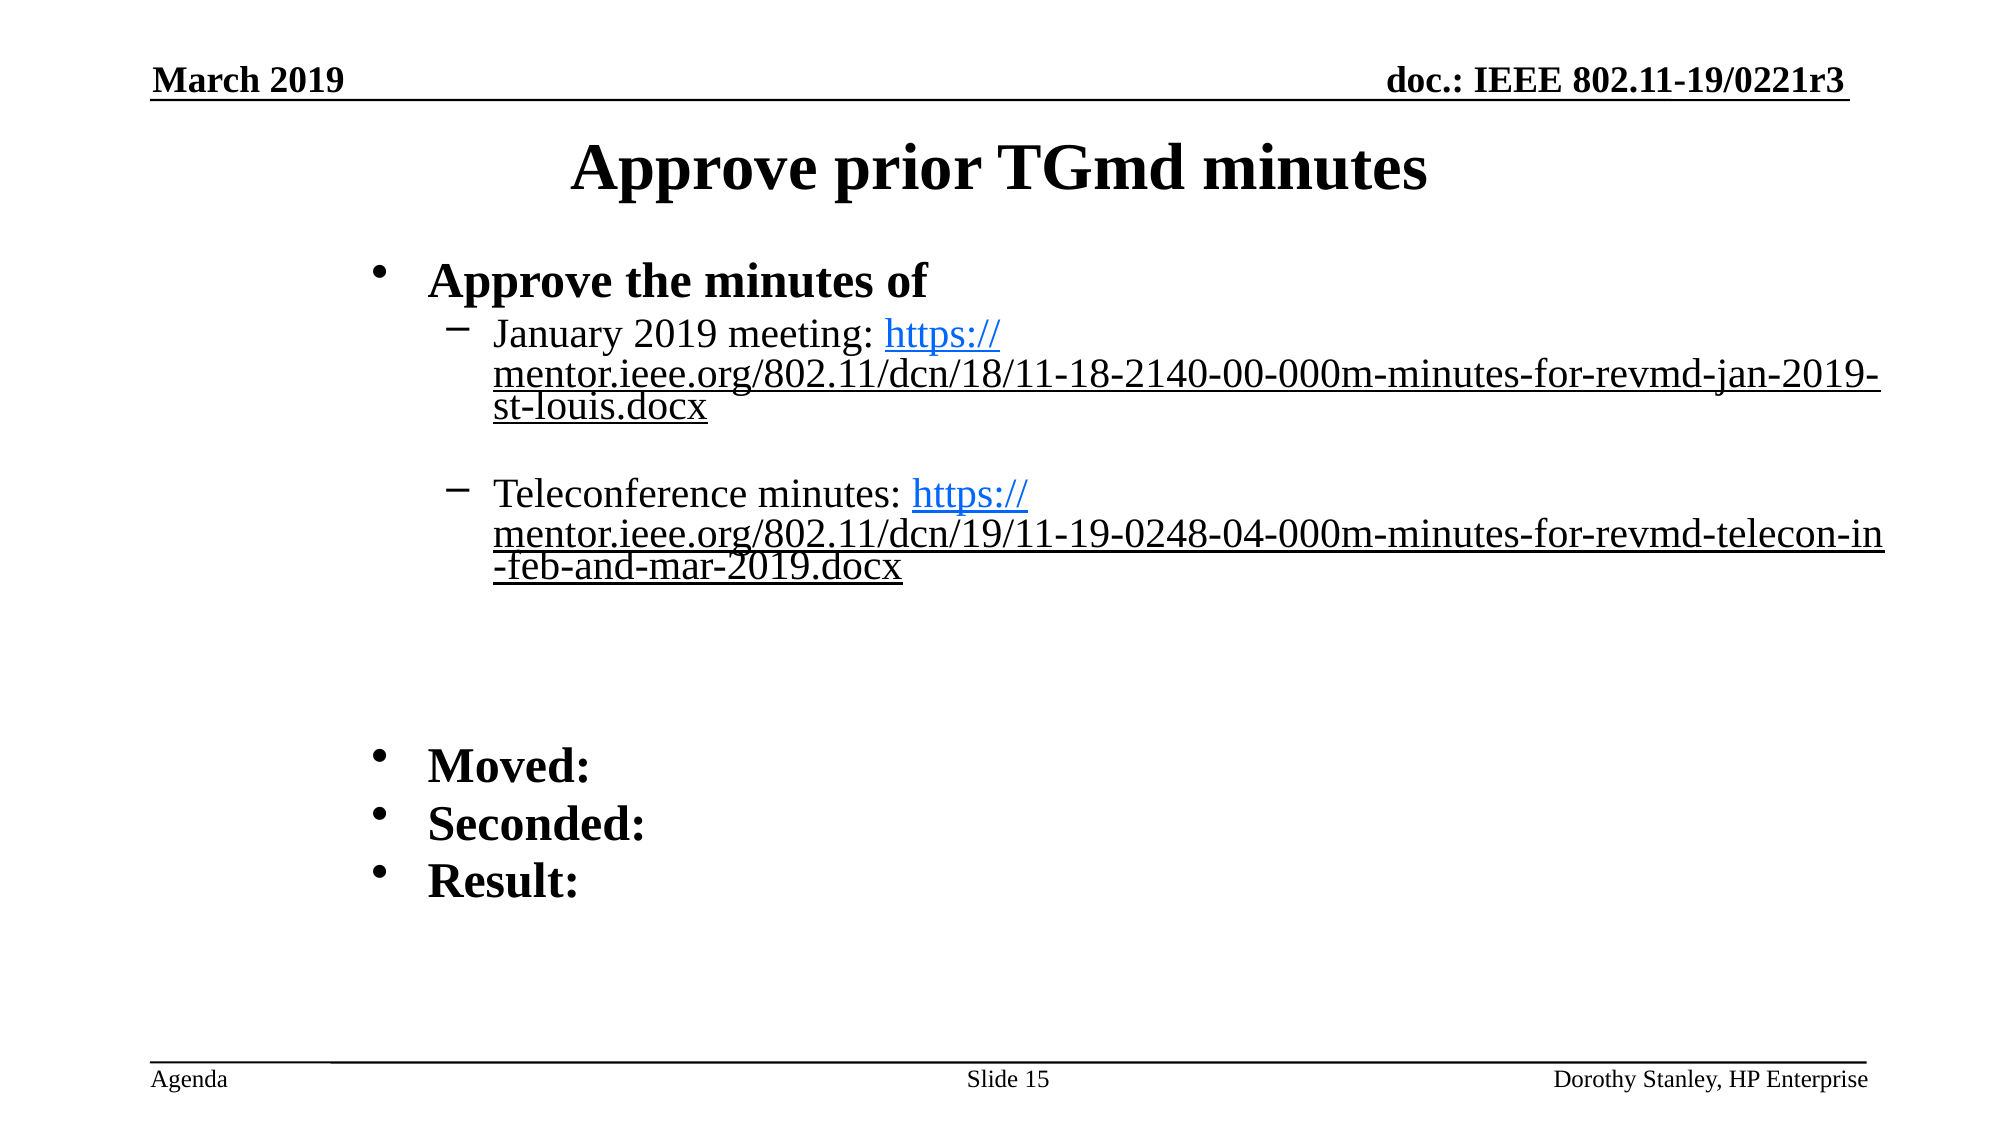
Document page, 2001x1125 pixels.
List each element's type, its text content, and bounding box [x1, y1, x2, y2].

title Approve prior TGmd minutes [362, 75, 1638, 250]
slide_number Slide 15 [966, 1062, 1051, 1093]
list Approve the minutes of January 2019 meeting: https://mentor.ieee.org/802.11/dcn/18/11-18-2140-00-000m-minutes-for-revmd-jan-2019-st-louis.docx Teleconference minutes: https://mentor.ieee.org/802.11/dcn/19/11-19-0248-04-000m-minutes-for-revmd-telecon-in-feb-and-mar-2019.docx Moved: Seconded: Result: [356, 251, 1911, 1002]
footer Dorothy Stanley, HP Enterprise [1549, 1062, 1869, 1093]
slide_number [152, 54, 567, 100]
